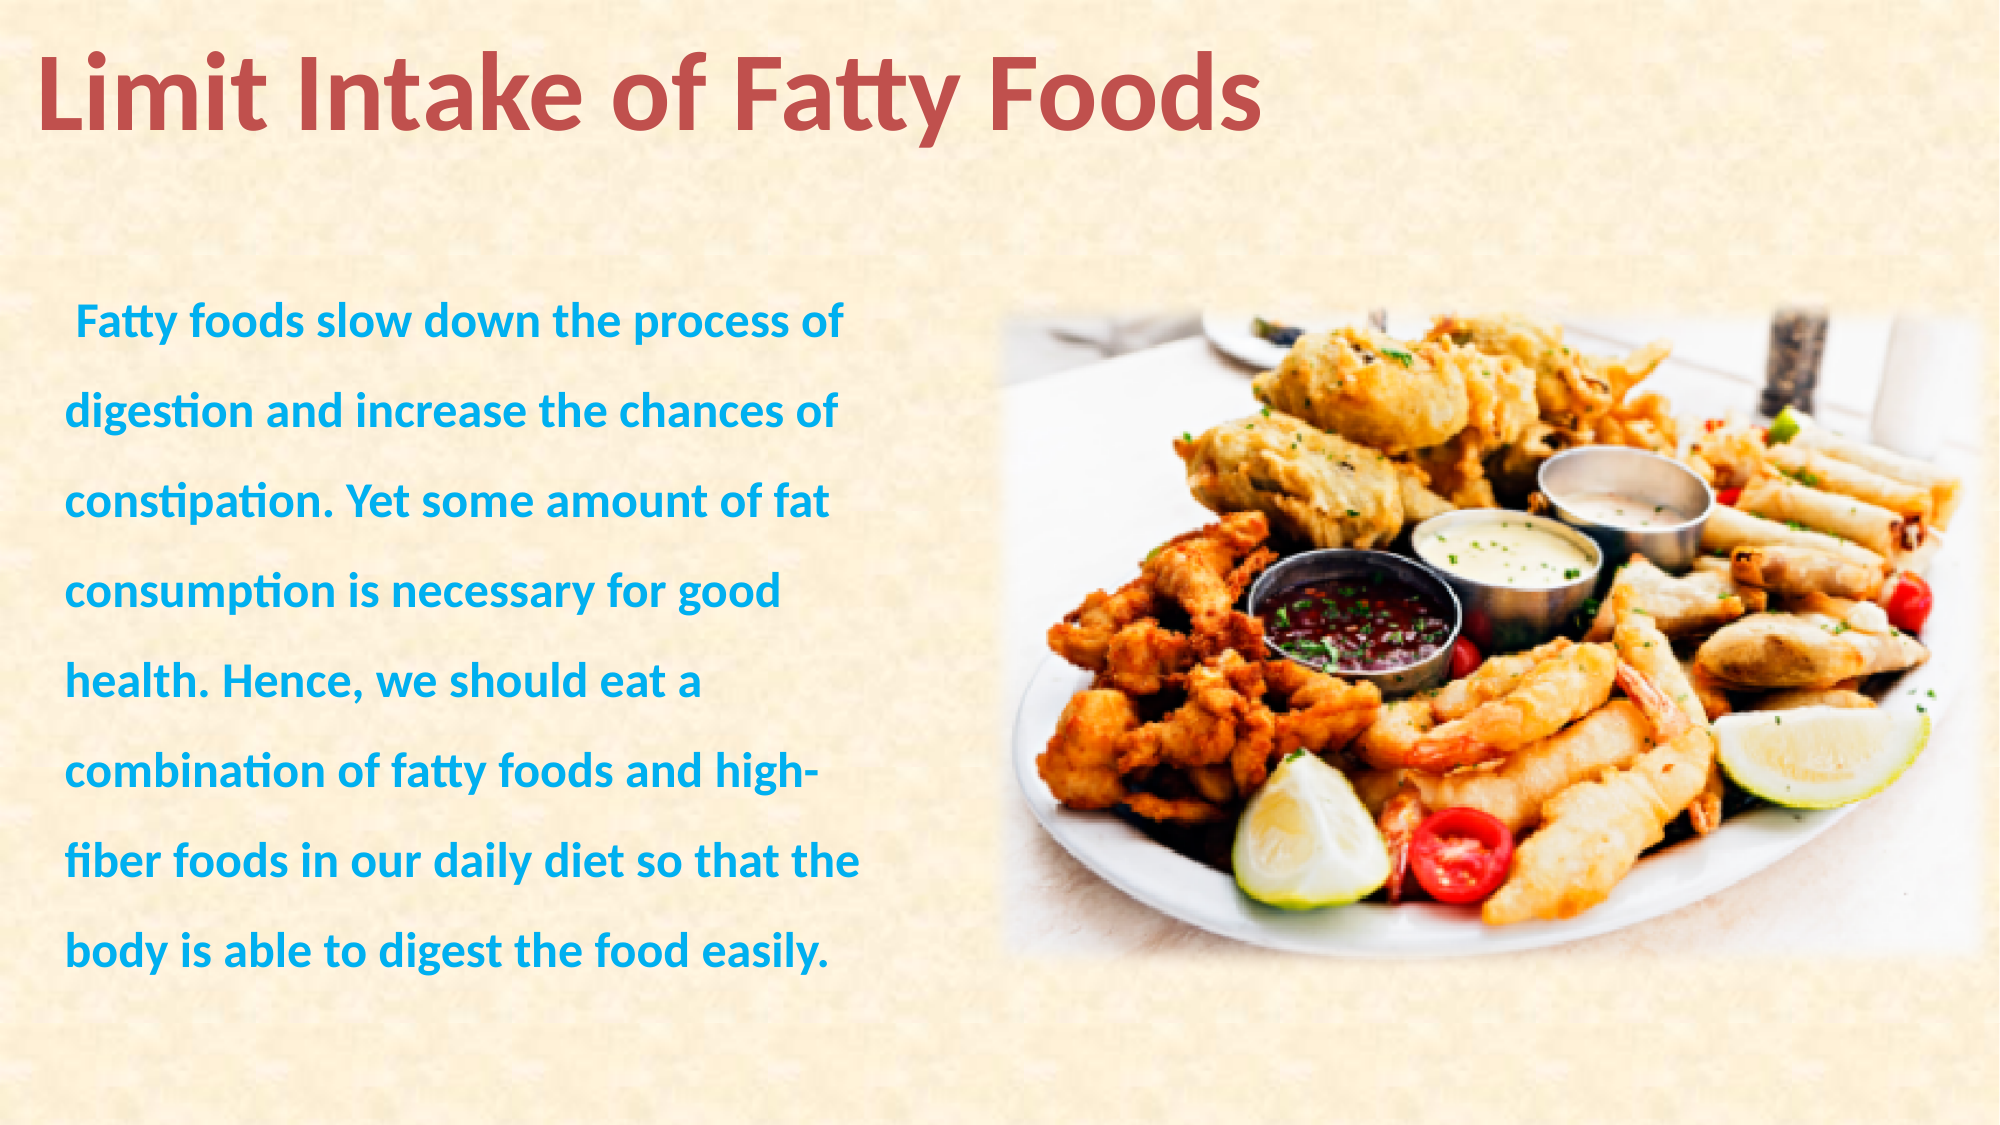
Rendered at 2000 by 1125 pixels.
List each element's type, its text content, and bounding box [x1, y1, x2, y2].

picture [0, 0, 2000, 1125]
text_box Limit Intake of Fatty Foods [21, 10, 1280, 161]
text_box Fatty foods slow down the process of digestion and increase the chances of constipation. Yet some amount of fat consumption is necessary for good health. Hence, we should eat a combination of fatty foods and high-fiber foods in our daily diet so that the body is able to digest the food easily. [49, 249, 913, 985]
